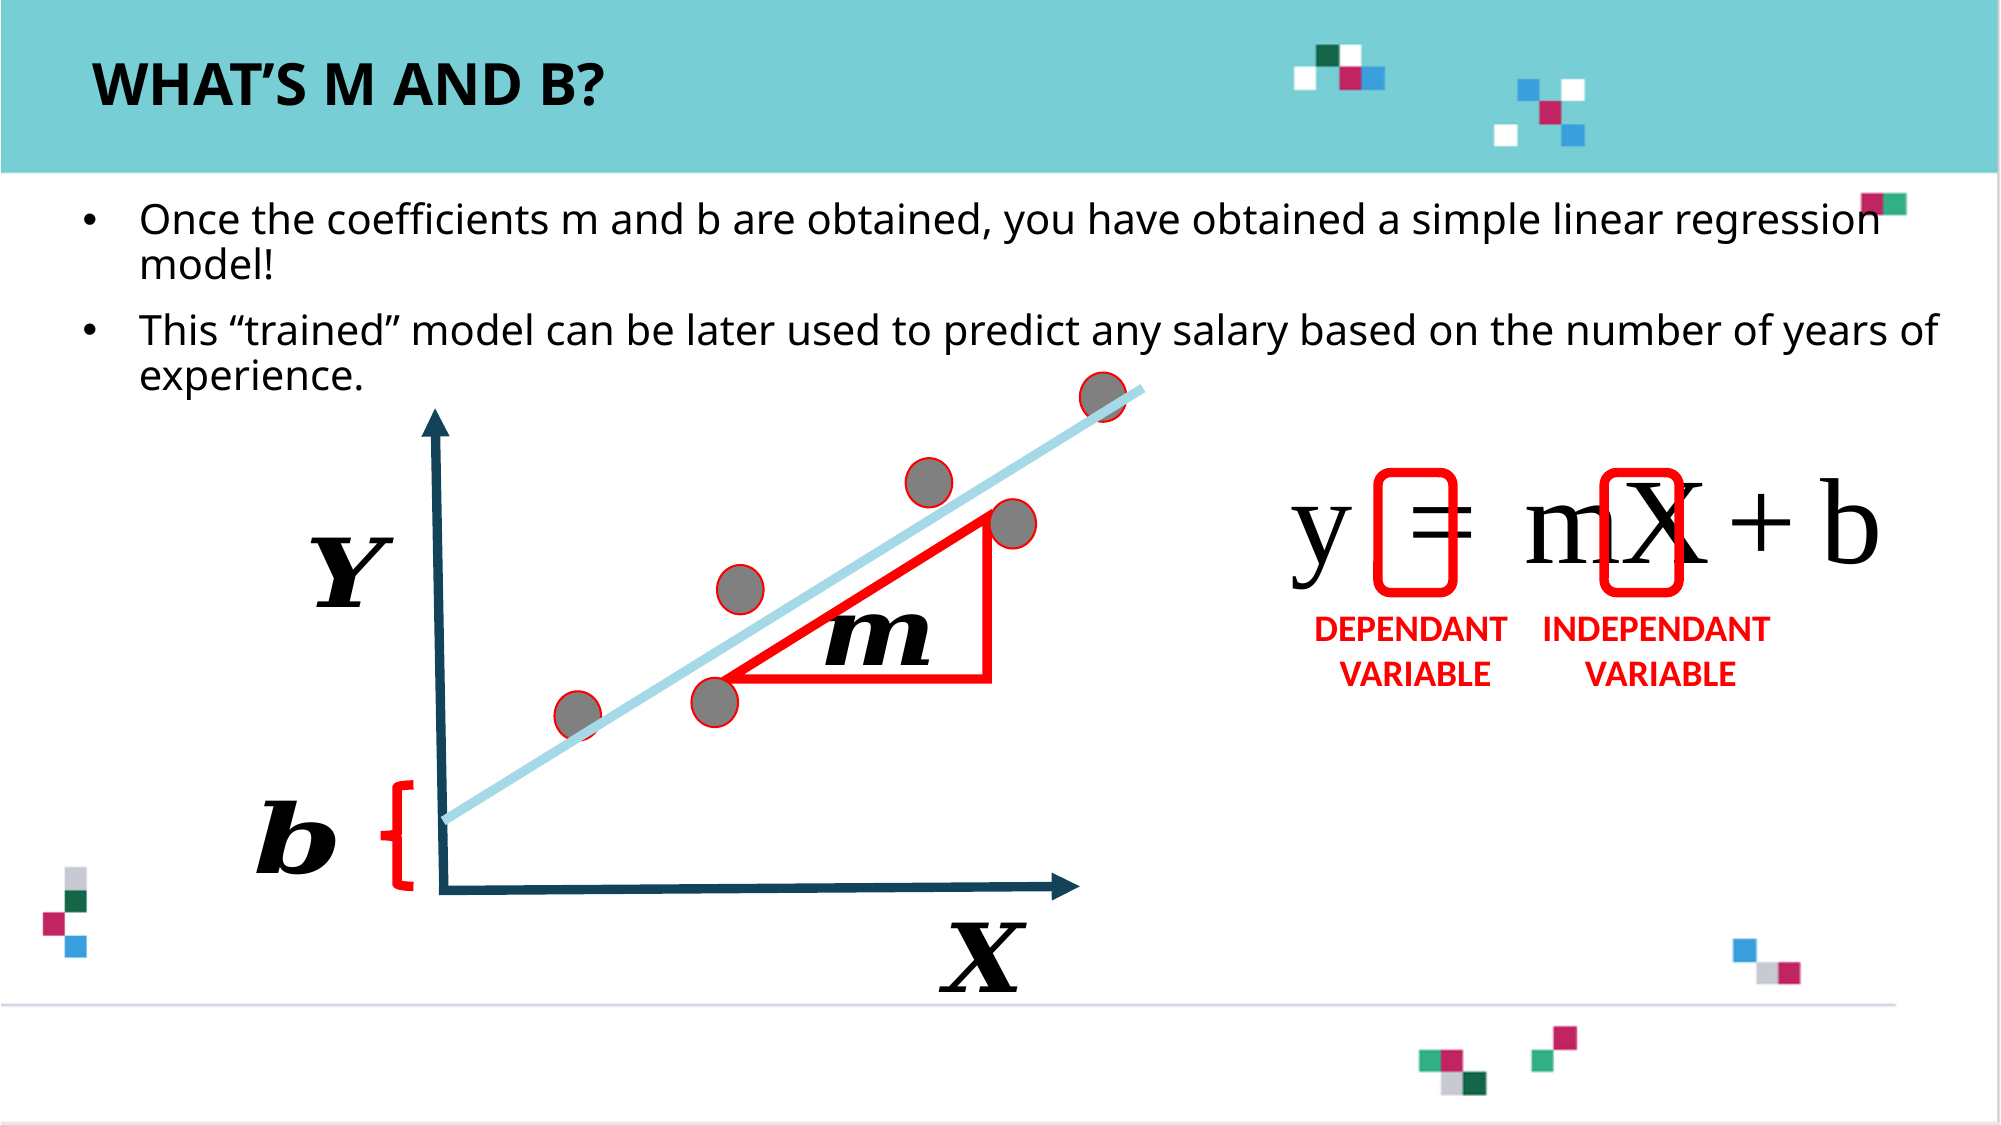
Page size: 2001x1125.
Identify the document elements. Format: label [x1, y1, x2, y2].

text_box [444, 886, 1080, 891]
text_box [443, 387, 1143, 821]
text_box [434, 408, 444, 895]
picture [1, 0, 2000, 1125]
